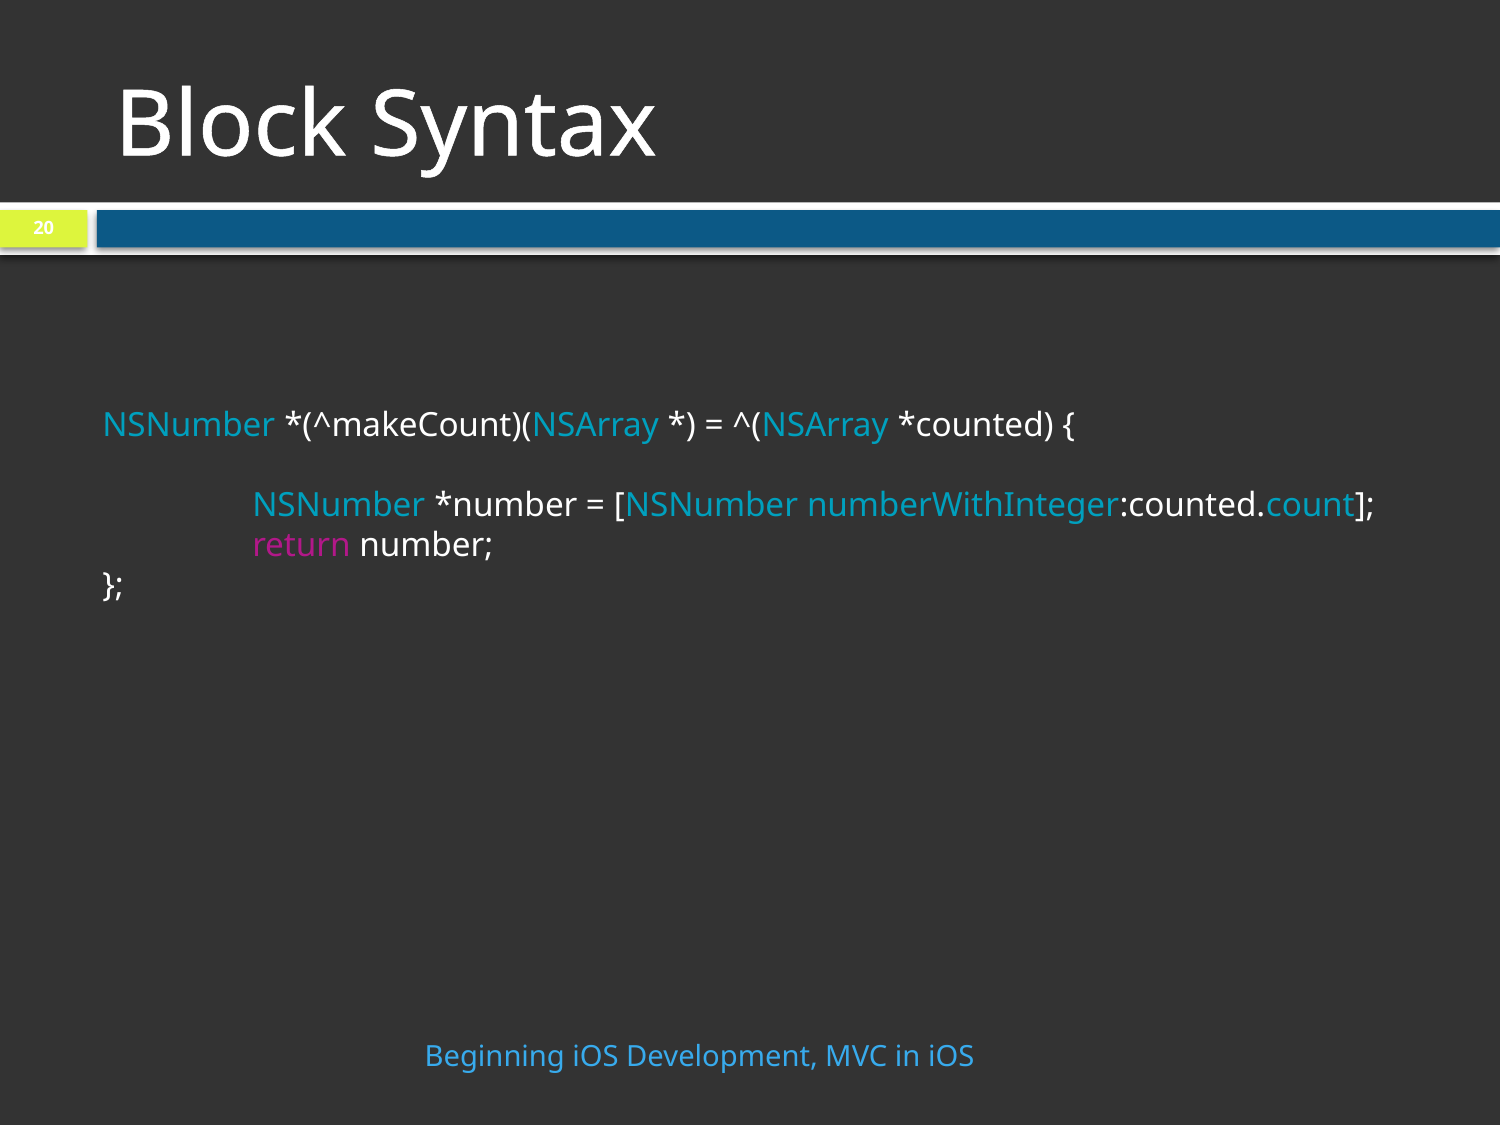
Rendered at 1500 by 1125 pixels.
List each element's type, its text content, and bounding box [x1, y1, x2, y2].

slide_number 20 [0, 208, 88, 249]
footer Beginning iOS Development, MVC in iOS [99, 1024, 990, 1085]
title Block Syntax [99, 37, 1438, 200]
text_box NSNumber *(^makeCount)(NSArray *) = ^(NSArray *counted) { NSNumber *number = [NSNumber numberWithInteger:counted.count]; return number; }; [87, 395, 1415, 611]
